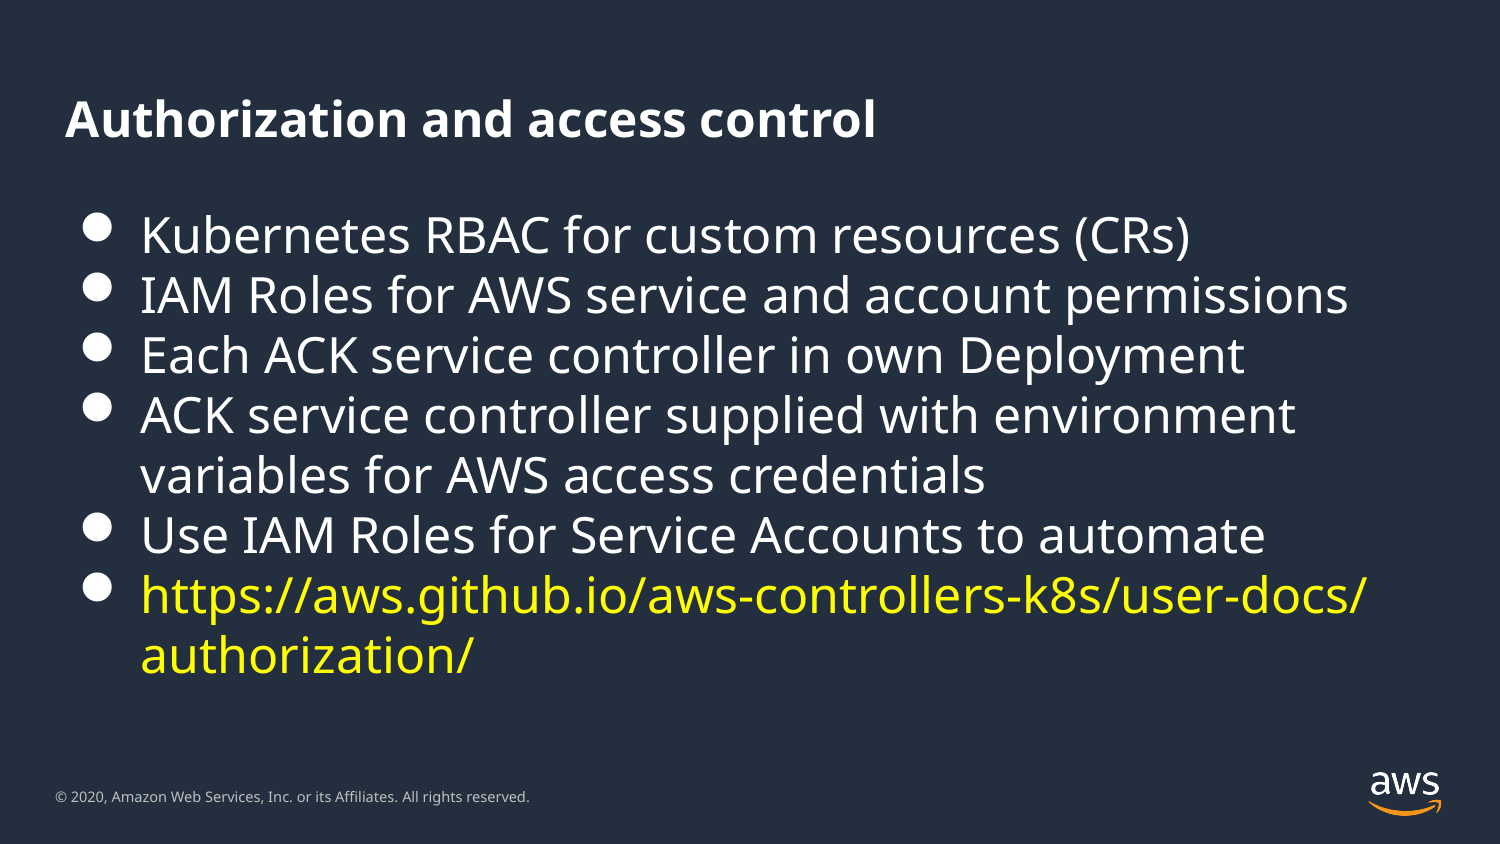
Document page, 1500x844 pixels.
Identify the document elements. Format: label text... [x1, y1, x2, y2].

text_box Kubernetes RBAC for custom resources (CRs) IAM Roles for AWS service and account permissions Each ACK service controller in own Deployment ACK service controller supplied with environment variables for AWS access credentials Use IAM Roles for Service Accounts to automate https://aws.github.io/aws-controllers-k8s/user-docs/authorization/ [51, 189, 1449, 750]
text_box Authorization and access control [51, 72, 1449, 167]
